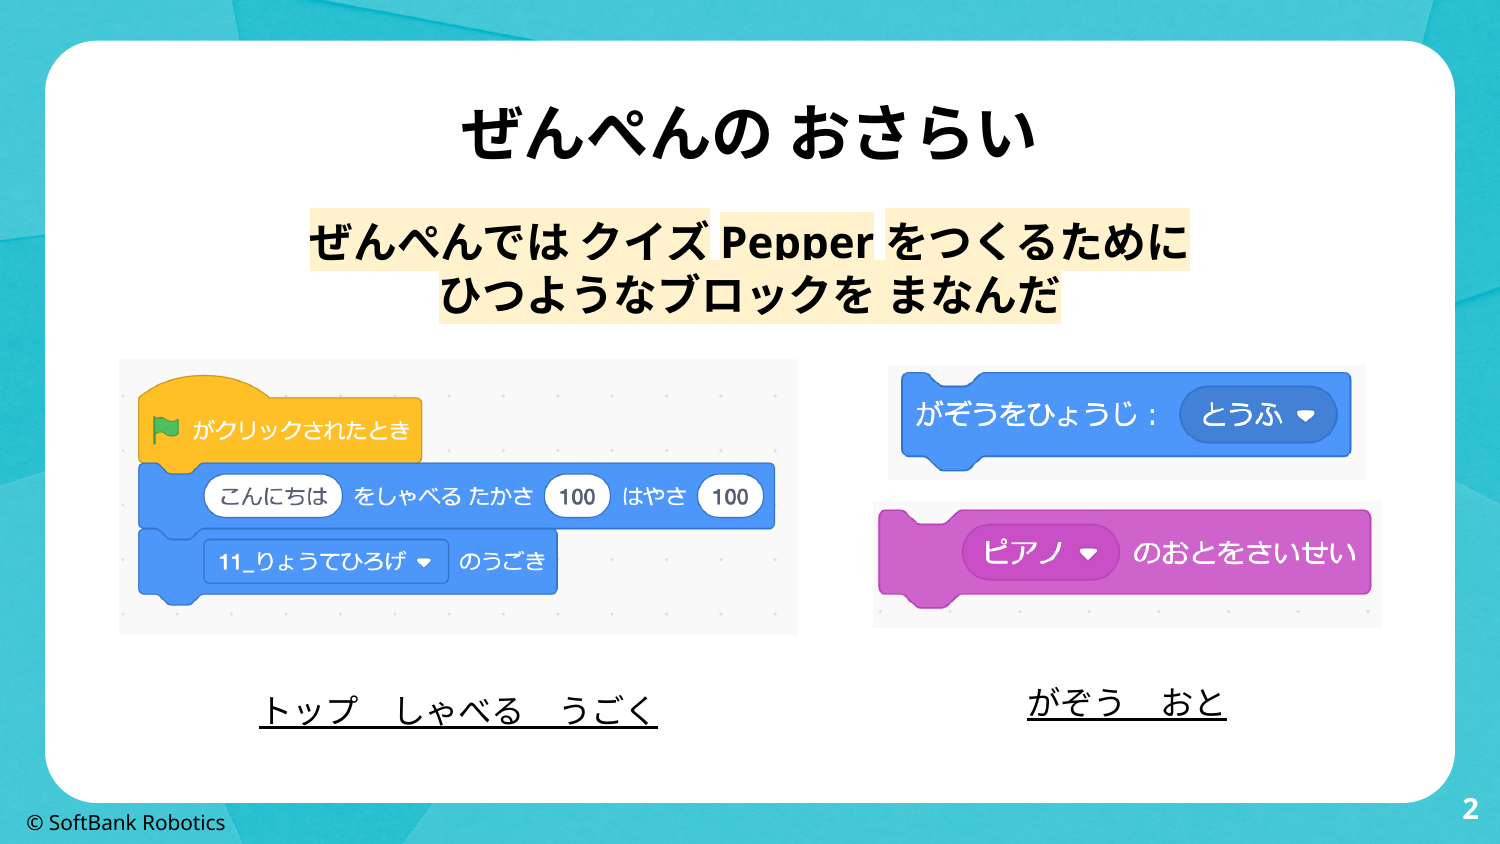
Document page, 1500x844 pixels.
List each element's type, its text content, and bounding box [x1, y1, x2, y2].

text_box がぞう おと [833, 667, 1422, 738]
slide_number ‹#› [1404, 777, 1494, 843]
text_box トップ しゃべる うごく [164, 675, 753, 746]
picture [0, 0, 1500, 844]
list ぜんぺんでは クイズPepperをつくるために ひつようなブロックを まなんだ [39, 199, 1461, 294]
title ぜんぺんの おさらい [55, 78, 1445, 173]
